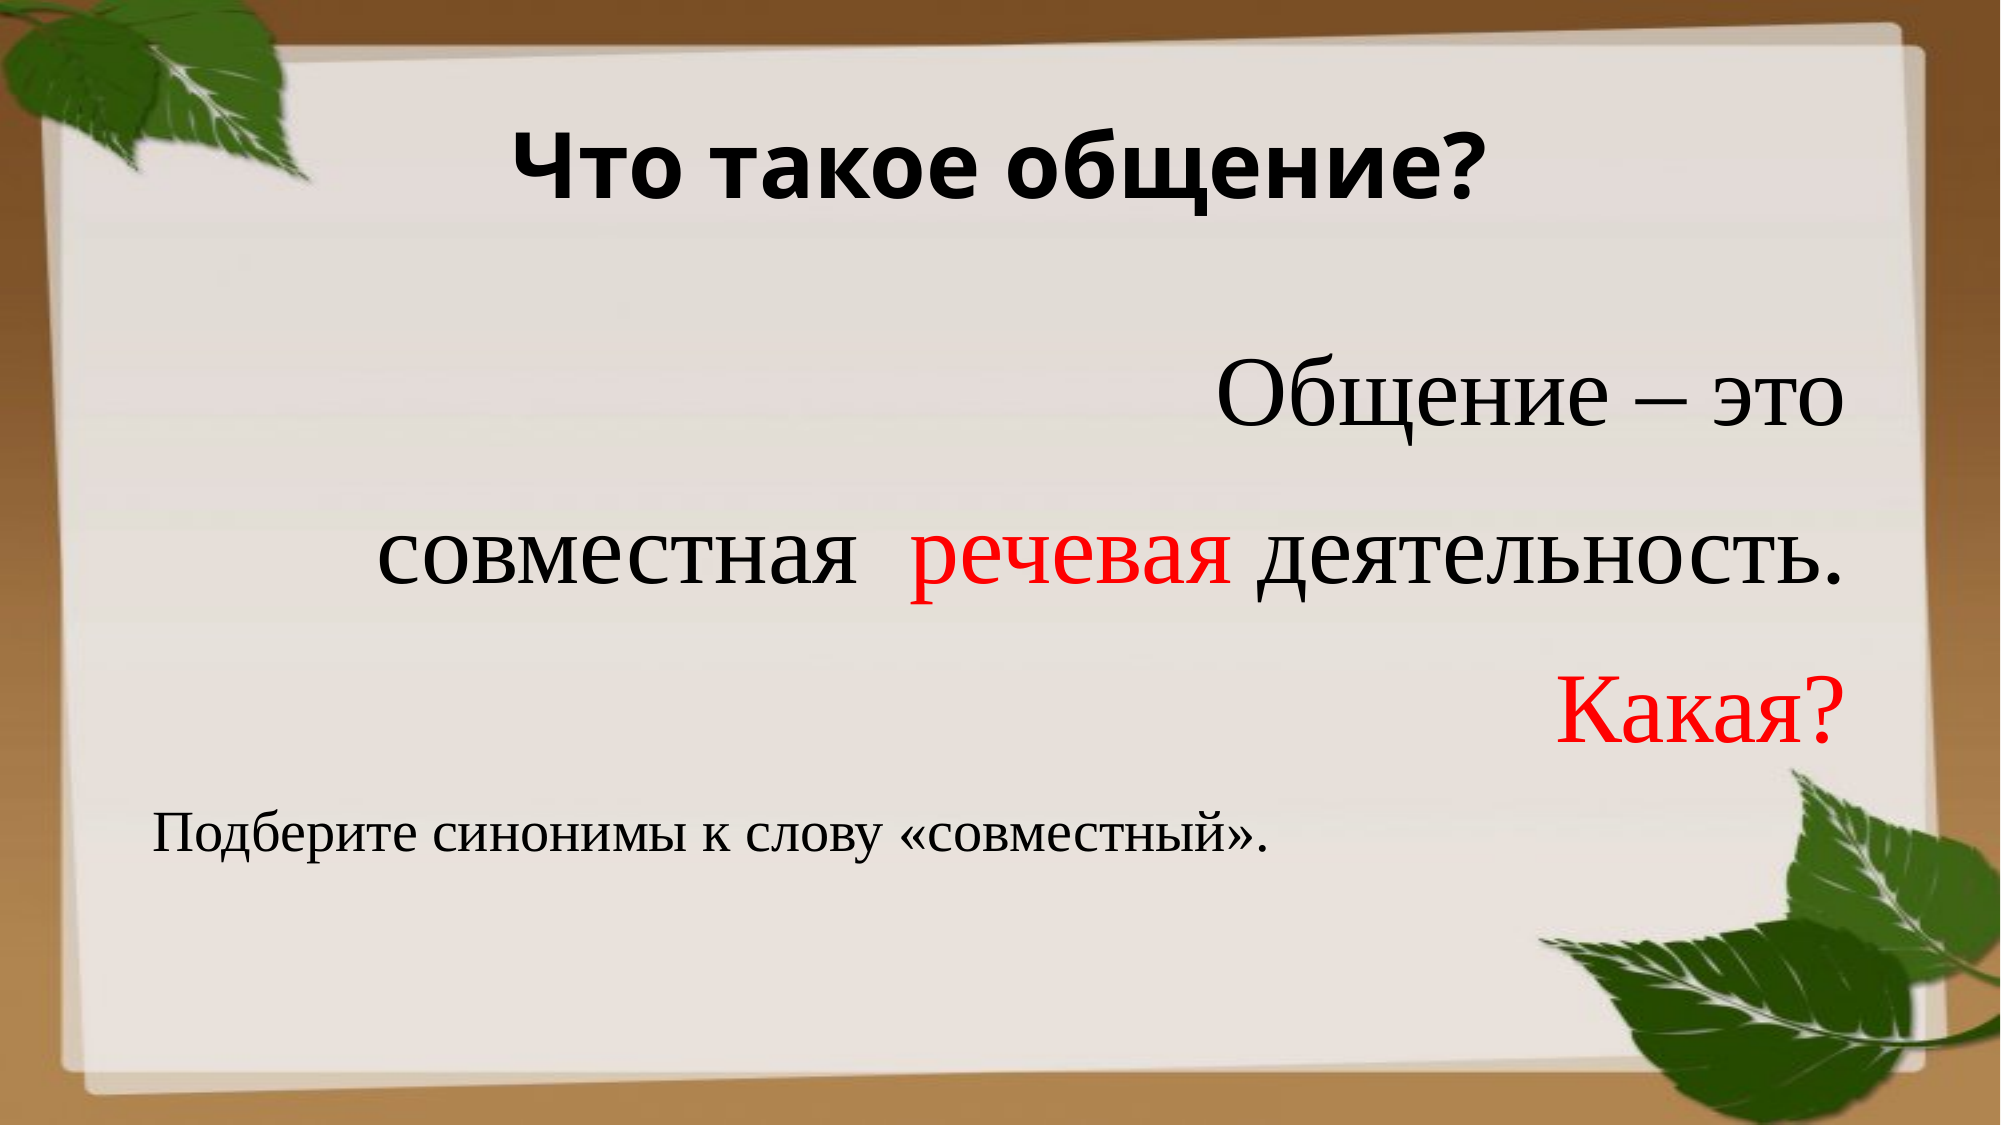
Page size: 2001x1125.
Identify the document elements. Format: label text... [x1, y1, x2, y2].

title Что такое общение? [137, 59, 1863, 278]
list Общение – это совместная речевая деятельность. Какая? Подберите синонимы к слову «совместный». [137, 299, 1863, 1014]
picture [0, 0, 2001, 1125]
